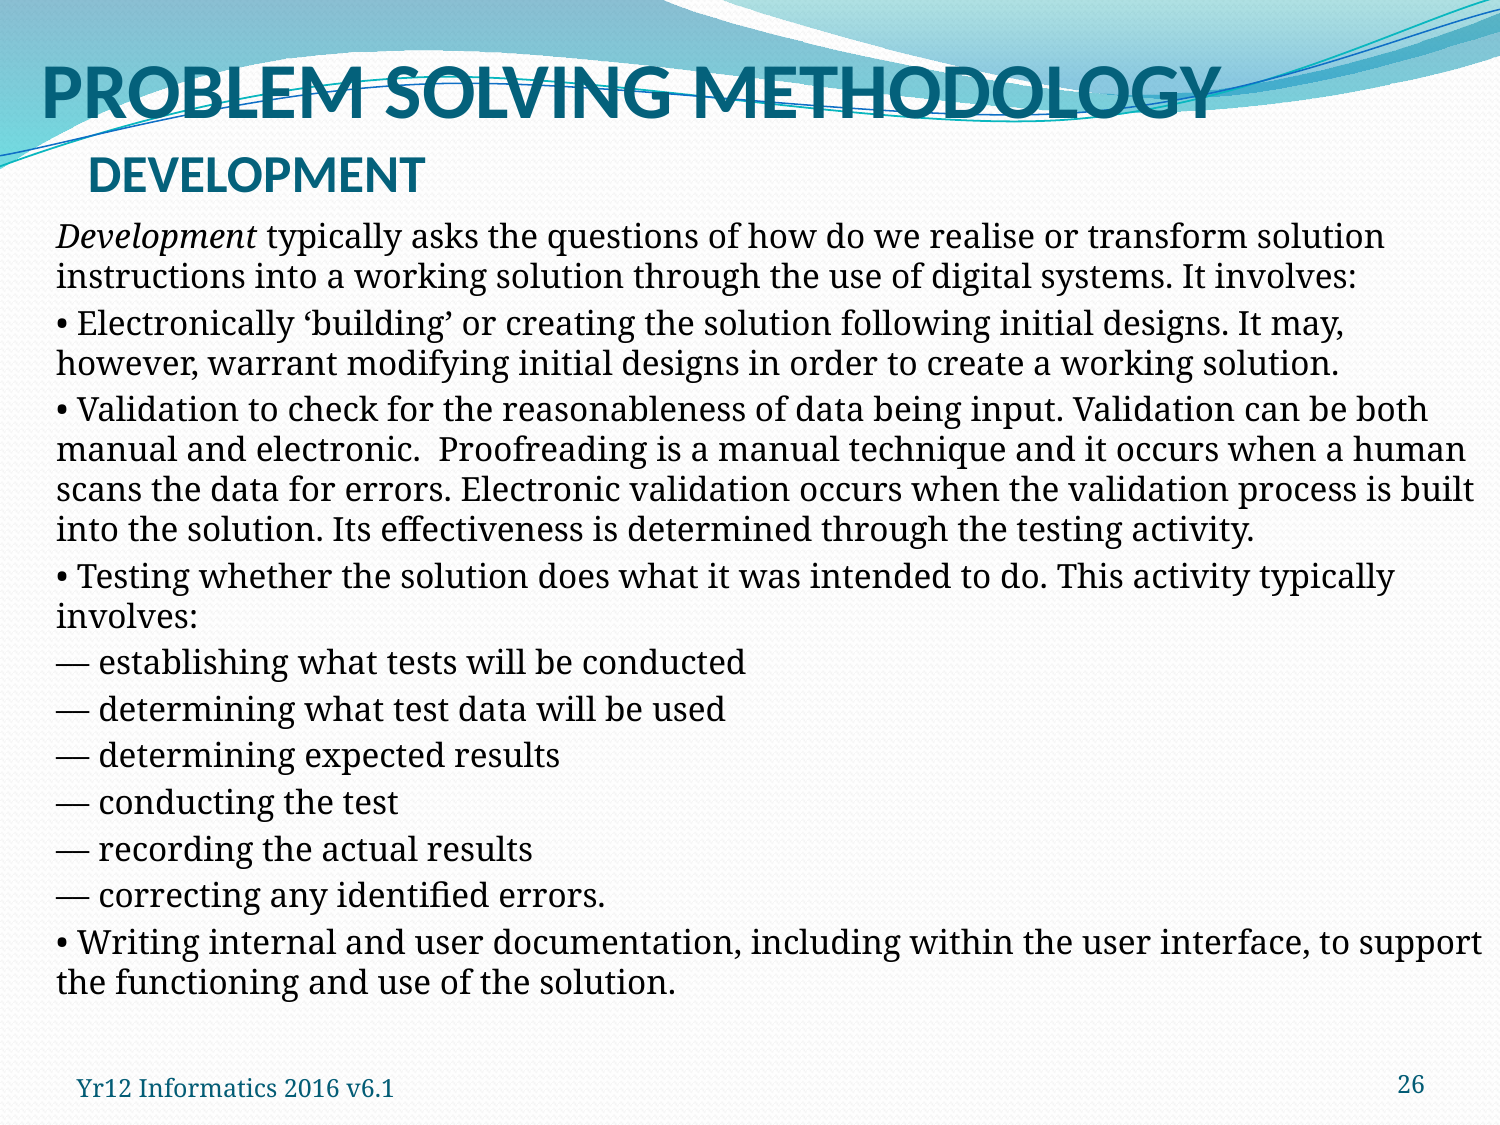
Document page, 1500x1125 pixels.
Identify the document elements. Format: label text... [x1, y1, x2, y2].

footer Yr12 Informatics 2016 v6.1 [76, 1046, 627, 1107]
list Development typically asks the questions of how do we realise or transform solution instructions into a working solution through the use of digital systems. It involves: • Electronically ‘building’ or creating the solution following initial designs. It may, however, warrant modifying initial designs in order to create a working solution. • Validation to check for the reasonableness of data being input. Validation can be both manual and electronic. Proofreading is a manual technique and it occurs when a human scans the data for errors. Electronic validation occurs when the validation process is built into the solution. Its effectiveness is determined through the testing activity. • Testing whether the solution does what it was intended to do. This activity typically involves: –– establishing what tests will be conducted –– determining what test data will be used –– determining expected results –– conducting the test –– recording the actual results –– correcting any identified errors. • Writing internal and user documentation, including within the user interface, to support the functioning and use of the solution. [41, 208, 1500, 976]
slide_number 26 [1299, 1042, 1425, 1103]
text_box DEVELOPMENT [87, 120, 432, 204]
title PROBLEM SOLVING METHODOLOGY [41, 30, 1465, 135]
